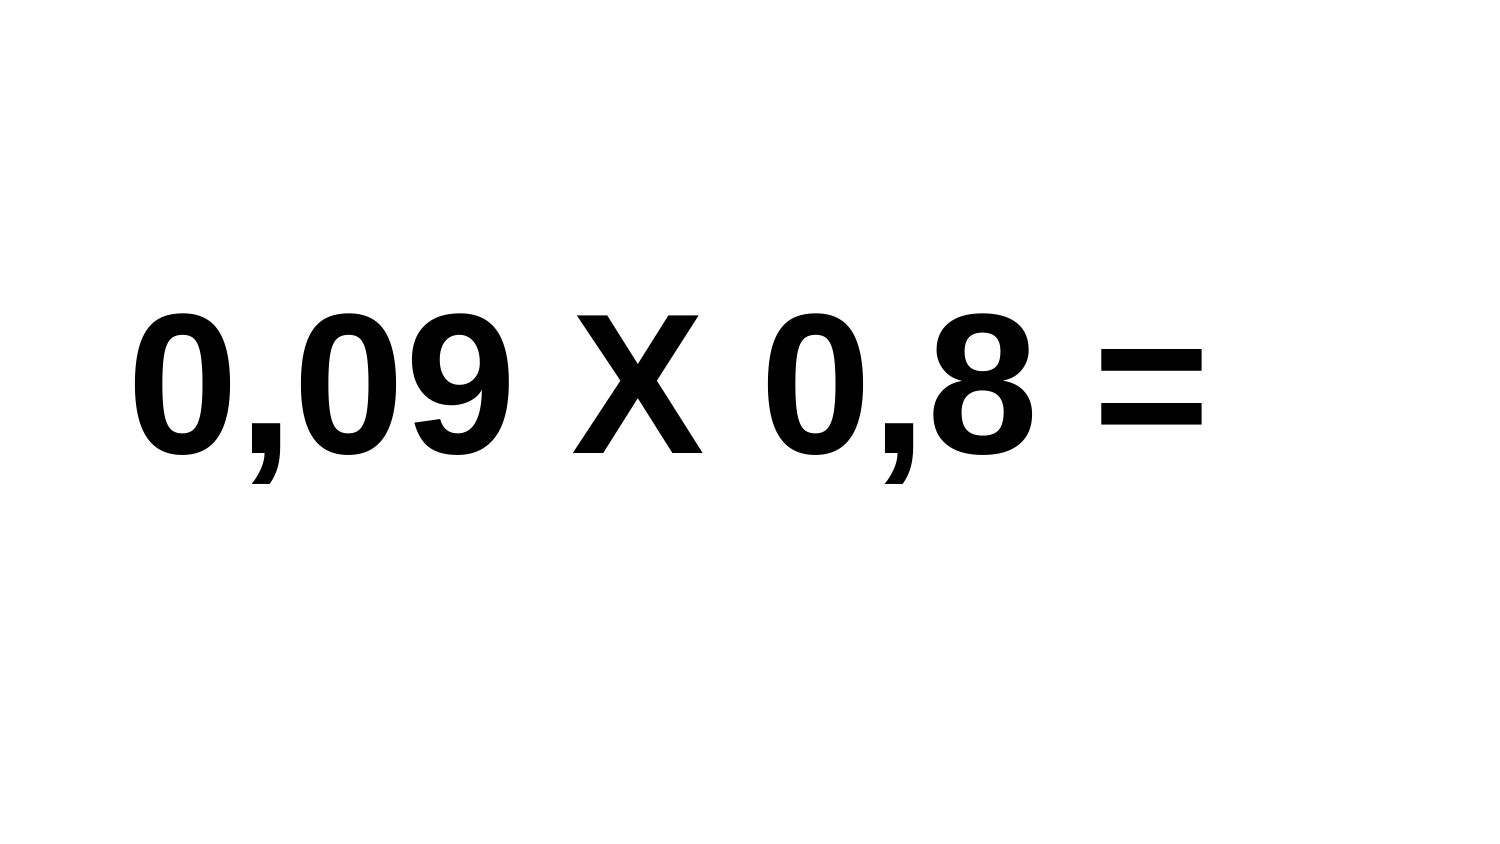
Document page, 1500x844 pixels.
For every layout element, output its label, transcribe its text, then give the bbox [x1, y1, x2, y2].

text_box 0,09 X 0,8 = [112, 318, 1388, 509]
